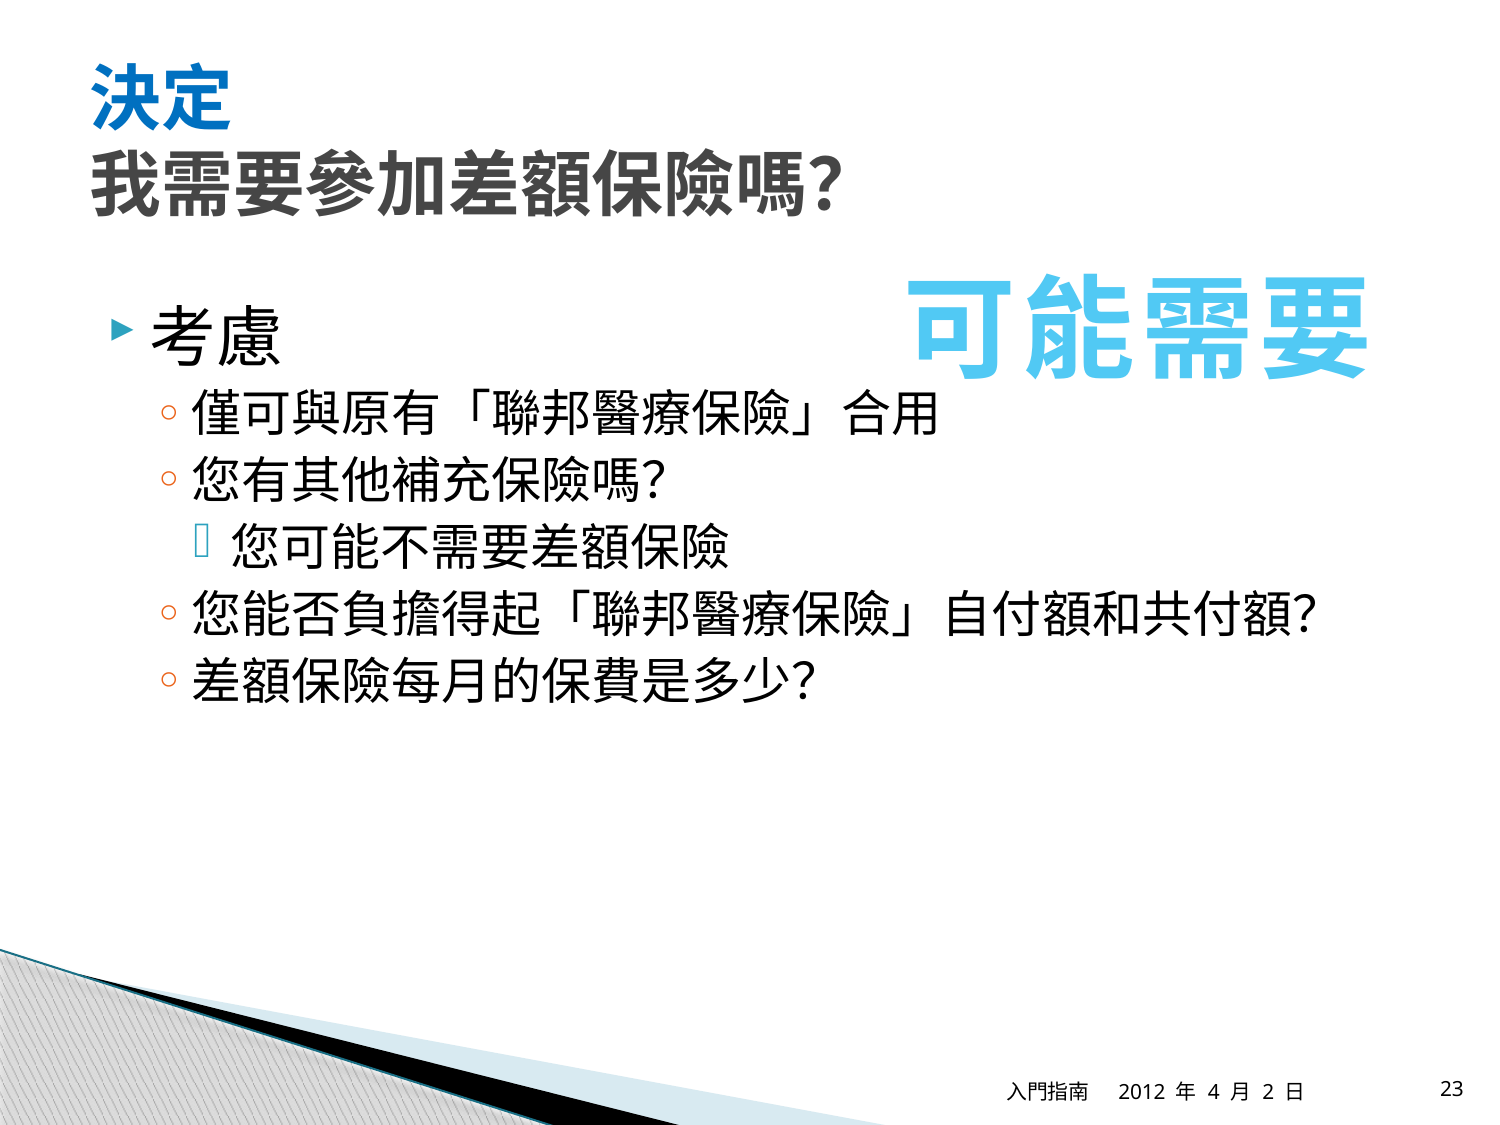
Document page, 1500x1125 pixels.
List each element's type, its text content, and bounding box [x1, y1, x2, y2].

list 考慮 僅可與原有「聯邦醫療保險」合用 您有其他補充保險嗎？ 您可能不需要差額保險 您能否負擔得起「聯邦醫療保險」自付額和共付額？ 差額保險每月的保費是多少？ [75, 287, 1425, 1030]
title 決定 我需要參加差額保險嗎？ [75, 45, 1425, 233]
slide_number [1105, 1051, 1418, 1112]
text_box 可能需要 [888, 249, 1388, 400]
footer 入門指南 [718, 1051, 1105, 1112]
slide_number 23 [1418, 1051, 1479, 1112]
